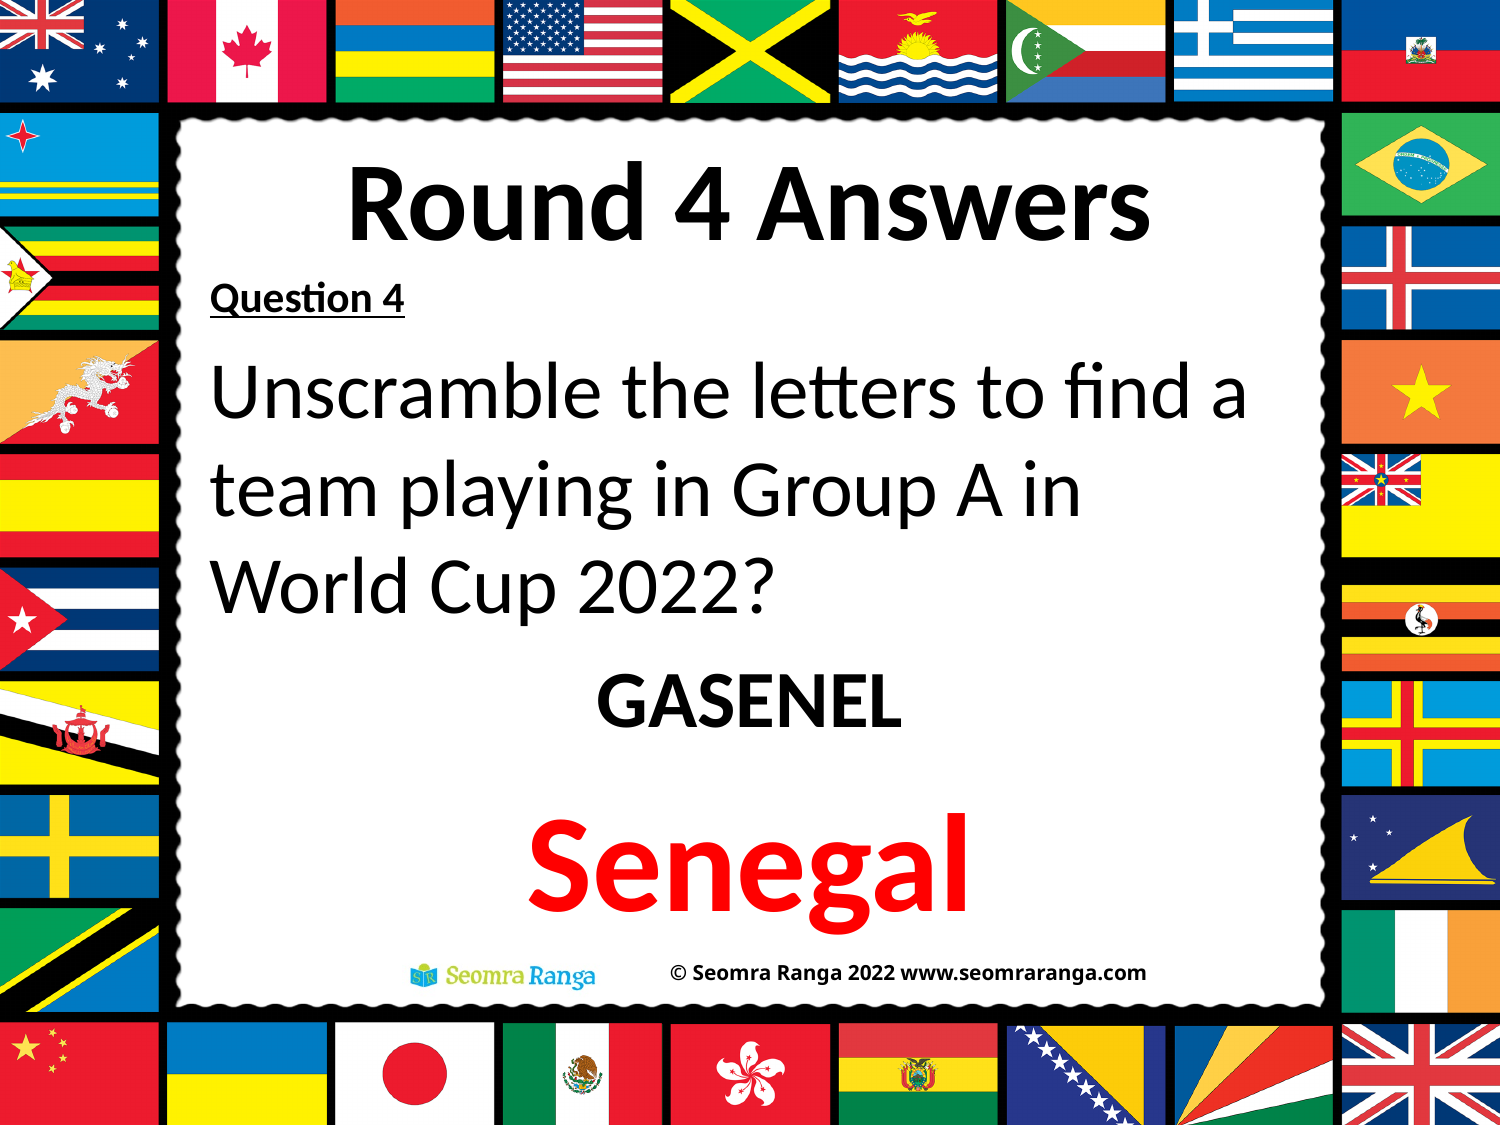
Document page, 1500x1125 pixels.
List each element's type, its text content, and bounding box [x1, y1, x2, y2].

picture [10, 122, 36, 150]
list Question 4 Unscramble the letters to find a team playing in Group A in World Cup 2022? GASENEL Senegal [194, 261, 1306, 953]
title Round 4 Answers [183, 101, 1317, 290]
text_box © Seomra Ranga 2022 www.seomraranga.com [631, 953, 1187, 993]
picture [0, 0, 1500, 1125]
